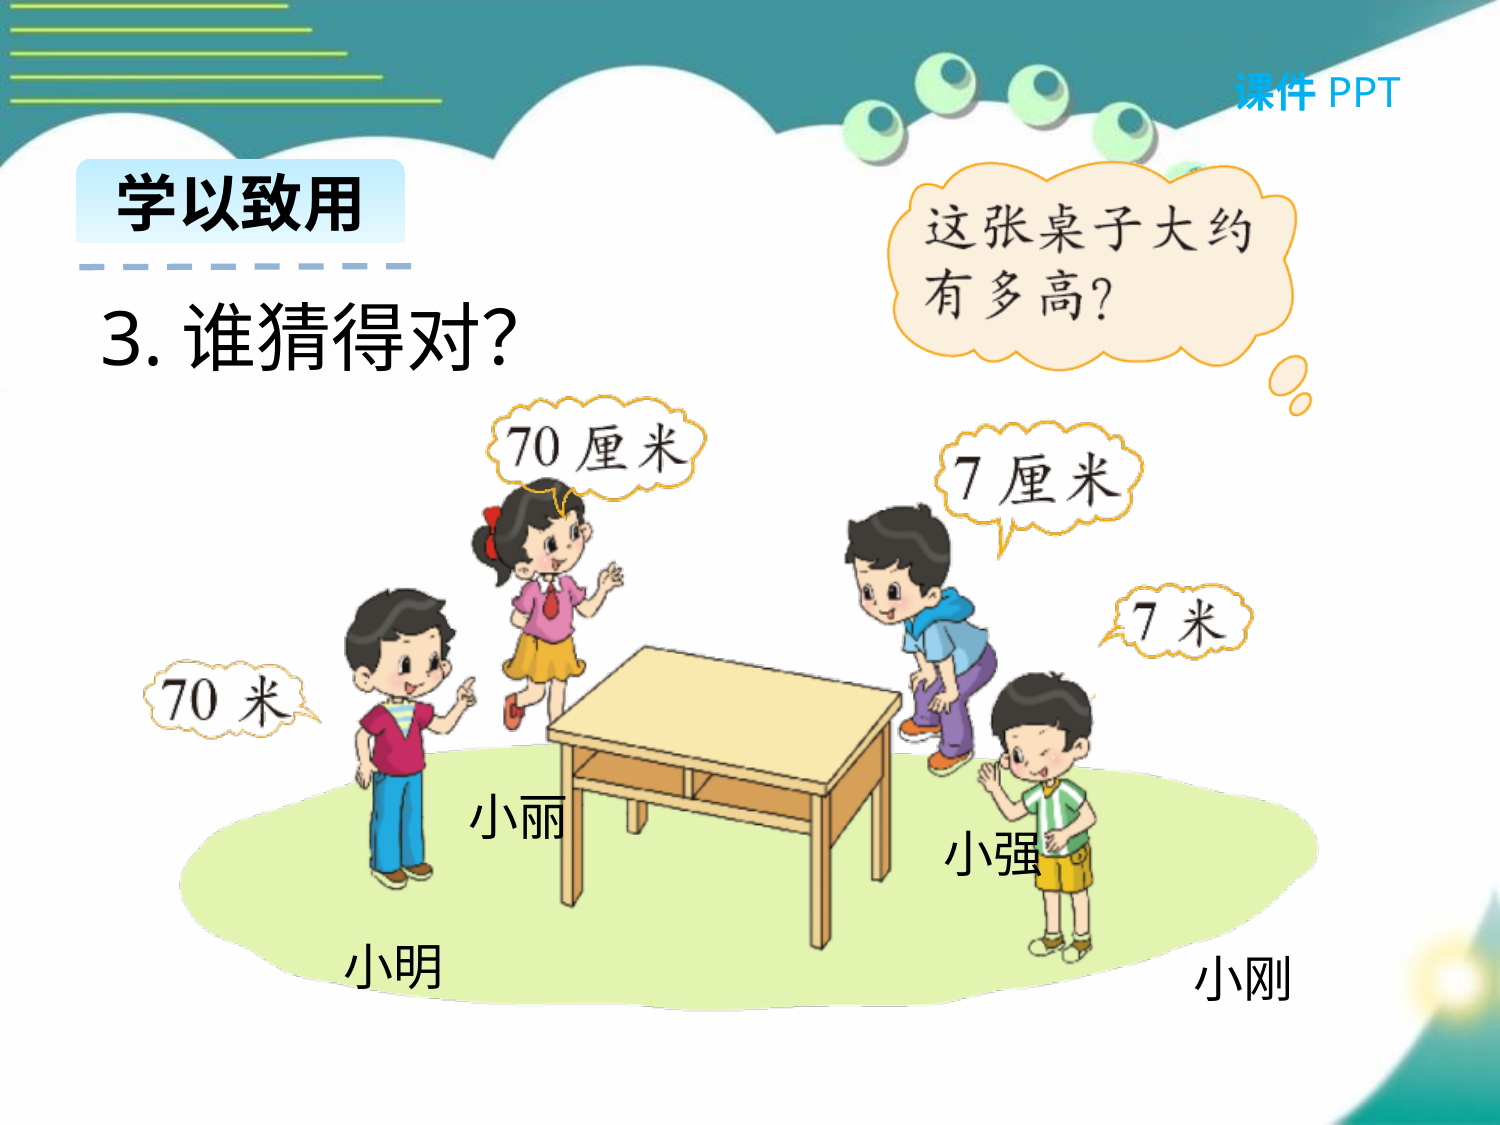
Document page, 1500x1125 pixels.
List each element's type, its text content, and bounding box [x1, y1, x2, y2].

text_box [76, 158, 420, 268]
text_box 课件PPT [1218, 58, 1418, 124]
picture [0, 0, 1500, 1125]
